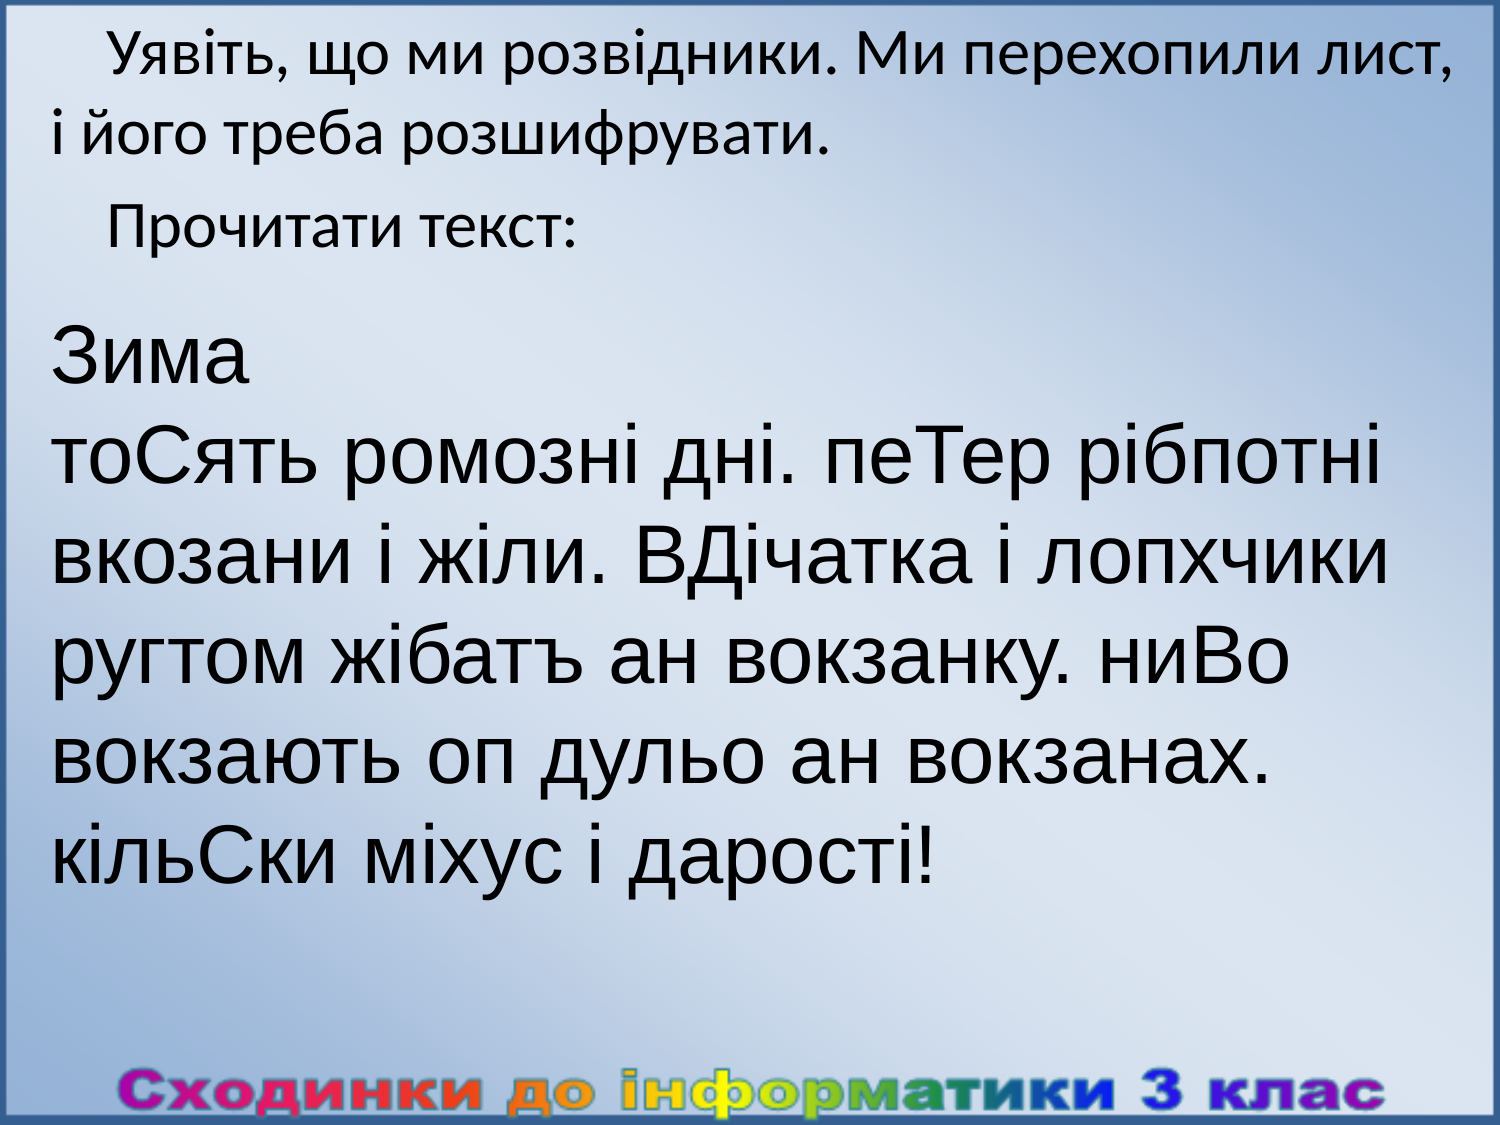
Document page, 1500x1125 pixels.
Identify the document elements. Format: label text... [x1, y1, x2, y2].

text_box Зима тоСять ромозні дні. пеТер piбпoтні вкозани i жіли. ВДічатка і лопхчики ругтом жібатъ ан вокзанку. ниВо вокзають oп дульо ан вокзанах. кільСки мixyc i дapocтi! [35, 292, 1500, 1008]
picture [0, 0, 1500, 1125]
list Уявіть, що ми розвідники. Ми перехопили лист, i його треба розшифрувати. Прочитати текст: [34, 0, 1500, 282]
